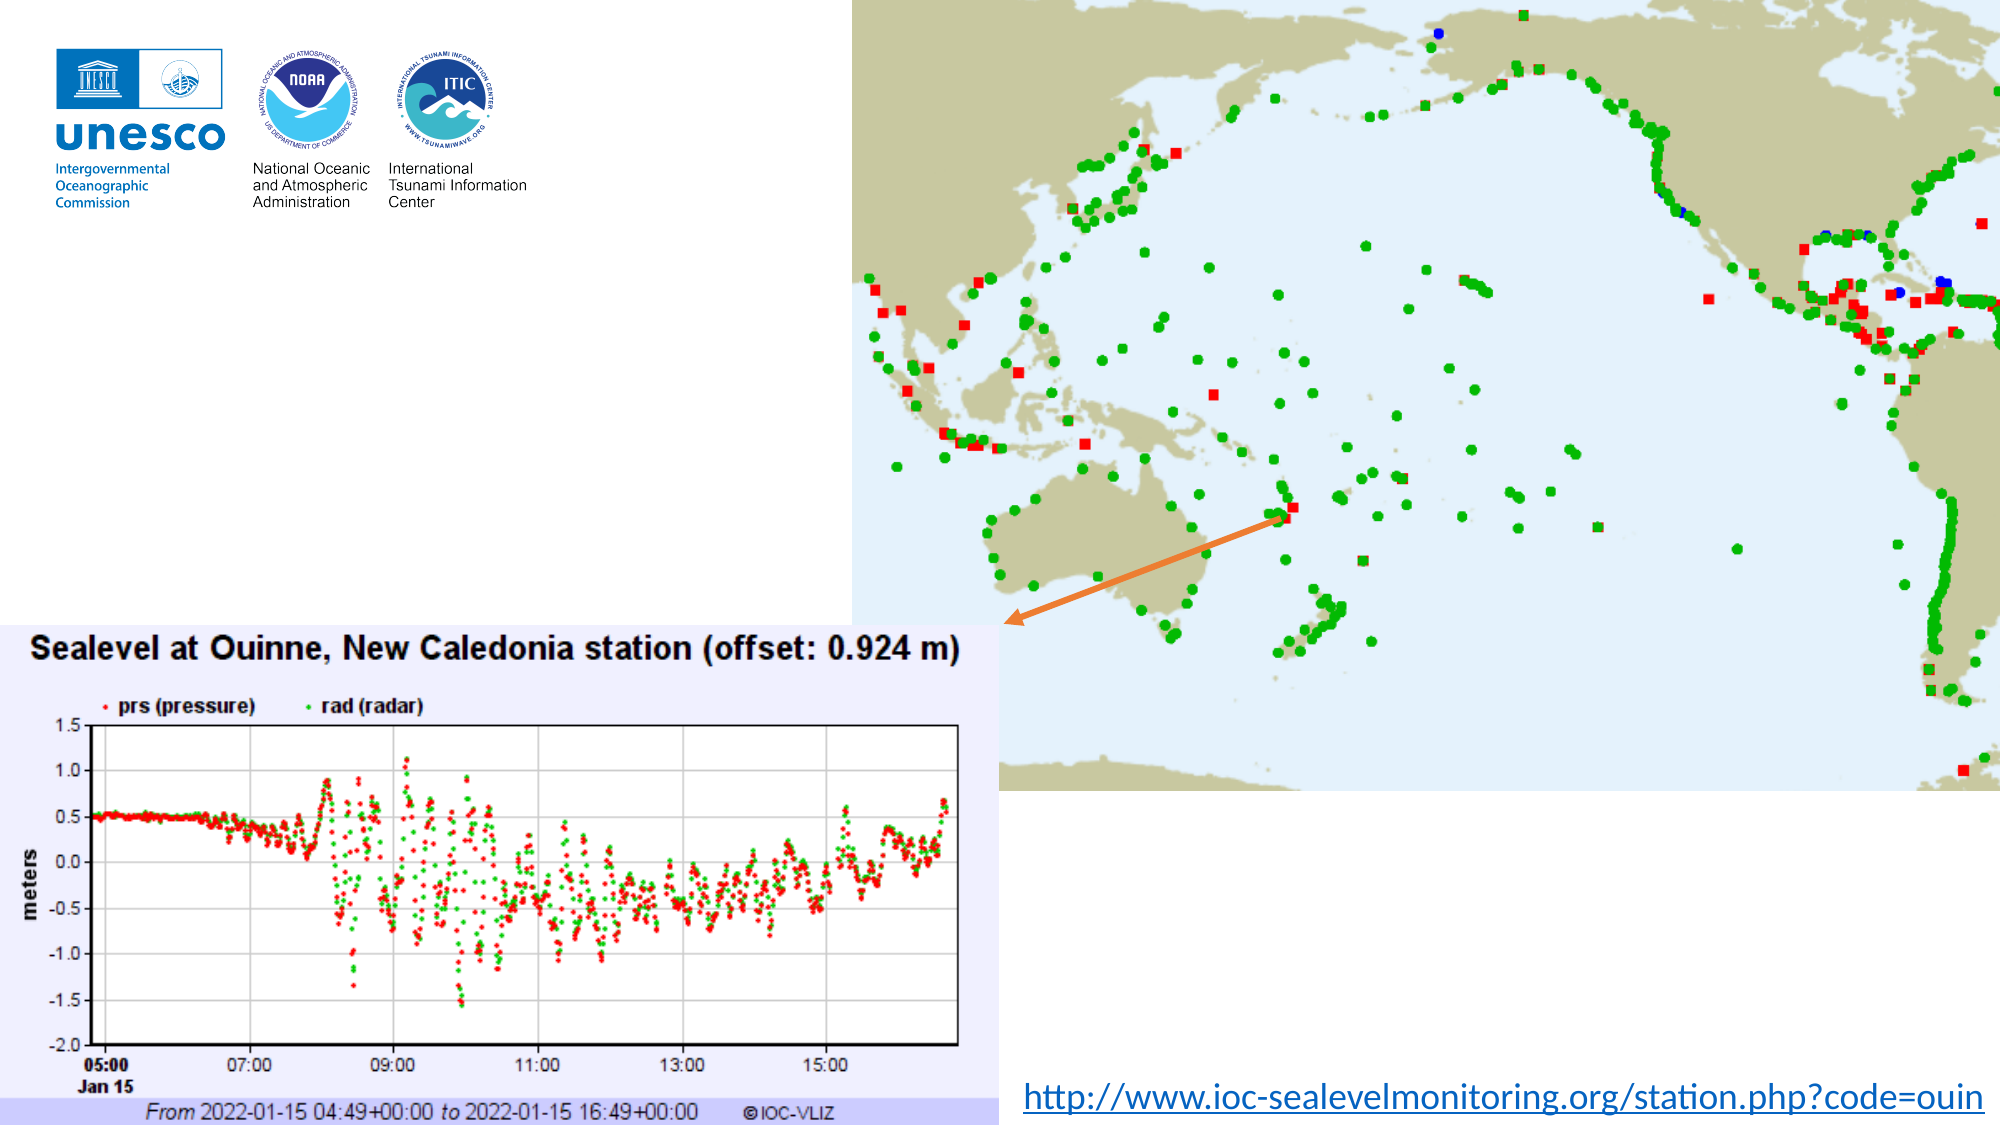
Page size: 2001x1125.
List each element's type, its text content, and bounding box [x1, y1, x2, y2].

picture [0, 0, 2000, 1125]
picture [43, 35, 527, 221]
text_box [1003, 518, 1281, 624]
text_box http://www.ioc-sealevelmonitoring.org/station.php?code=ouin [999, 1064, 2000, 1125]
